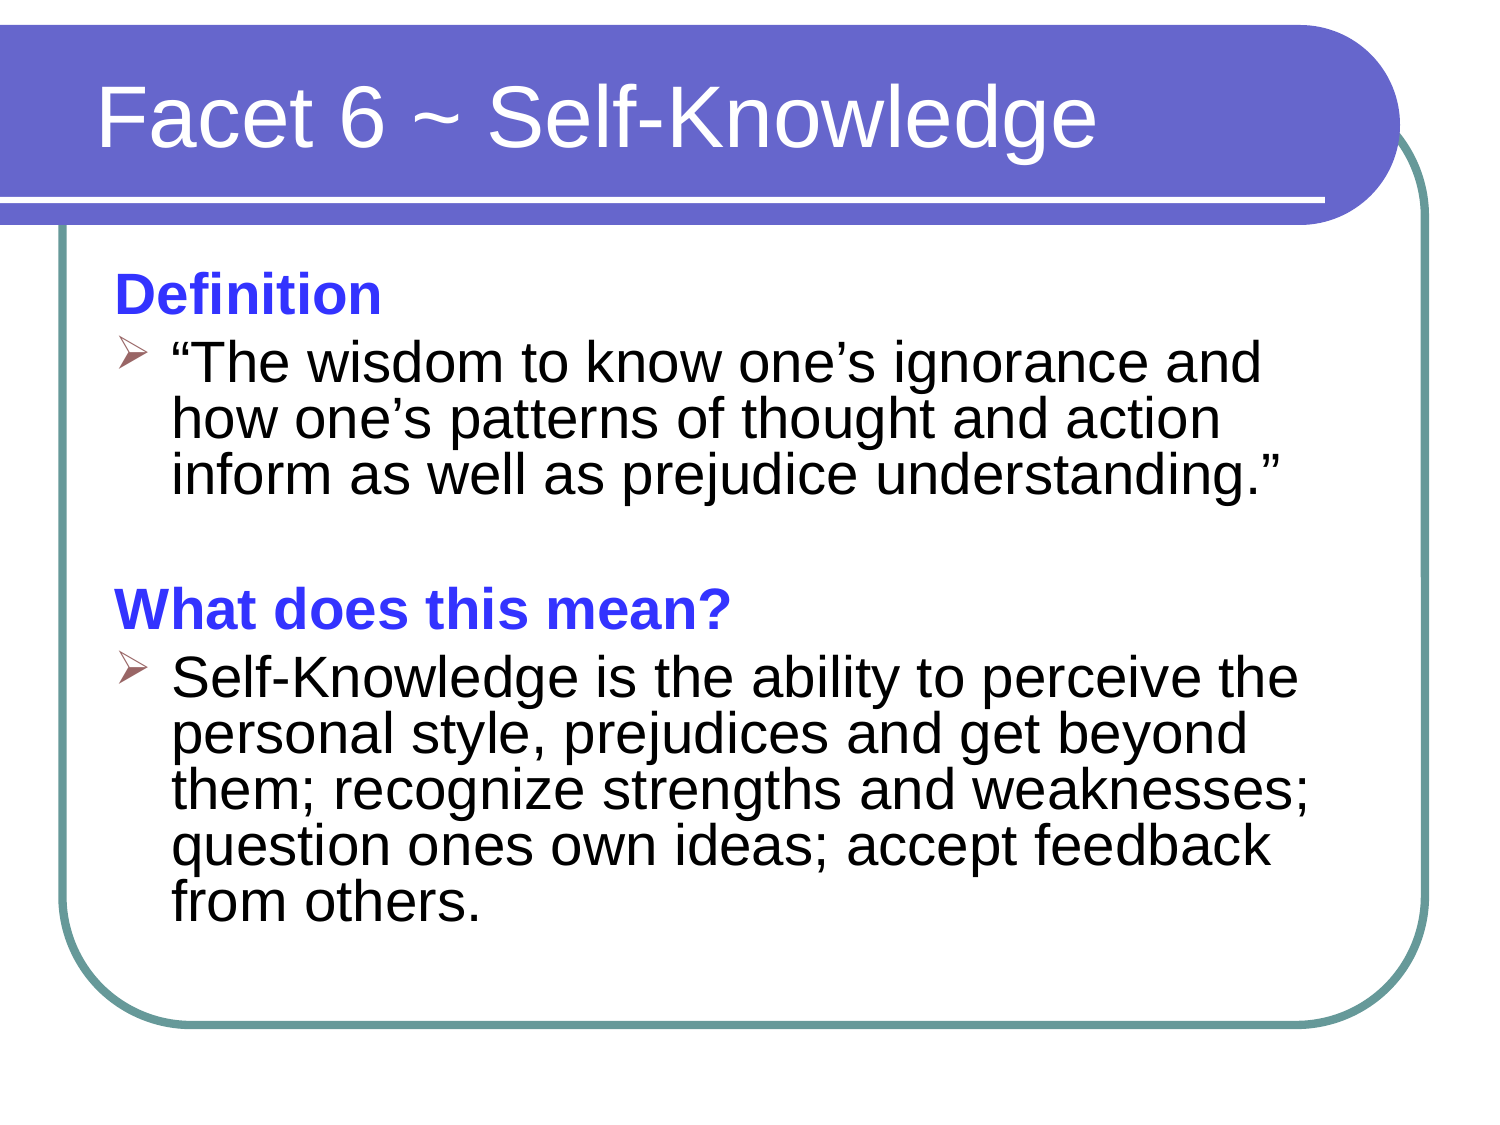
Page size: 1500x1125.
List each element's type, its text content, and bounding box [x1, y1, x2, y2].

title Facet 6 ~ Self-Knowledge [31, 37, 1348, 188]
list Definition “The wisdom to know one’s ignorance and how one’s patterns of thought and action inform as well as prejudice understanding.” What does this mean? Self-Knowledge is the ability to perceive the personal style, prejudices and get beyond them; recognize strengths and weaknesses; question ones own ideas; accept feedback from others. [99, 262, 1401, 988]
